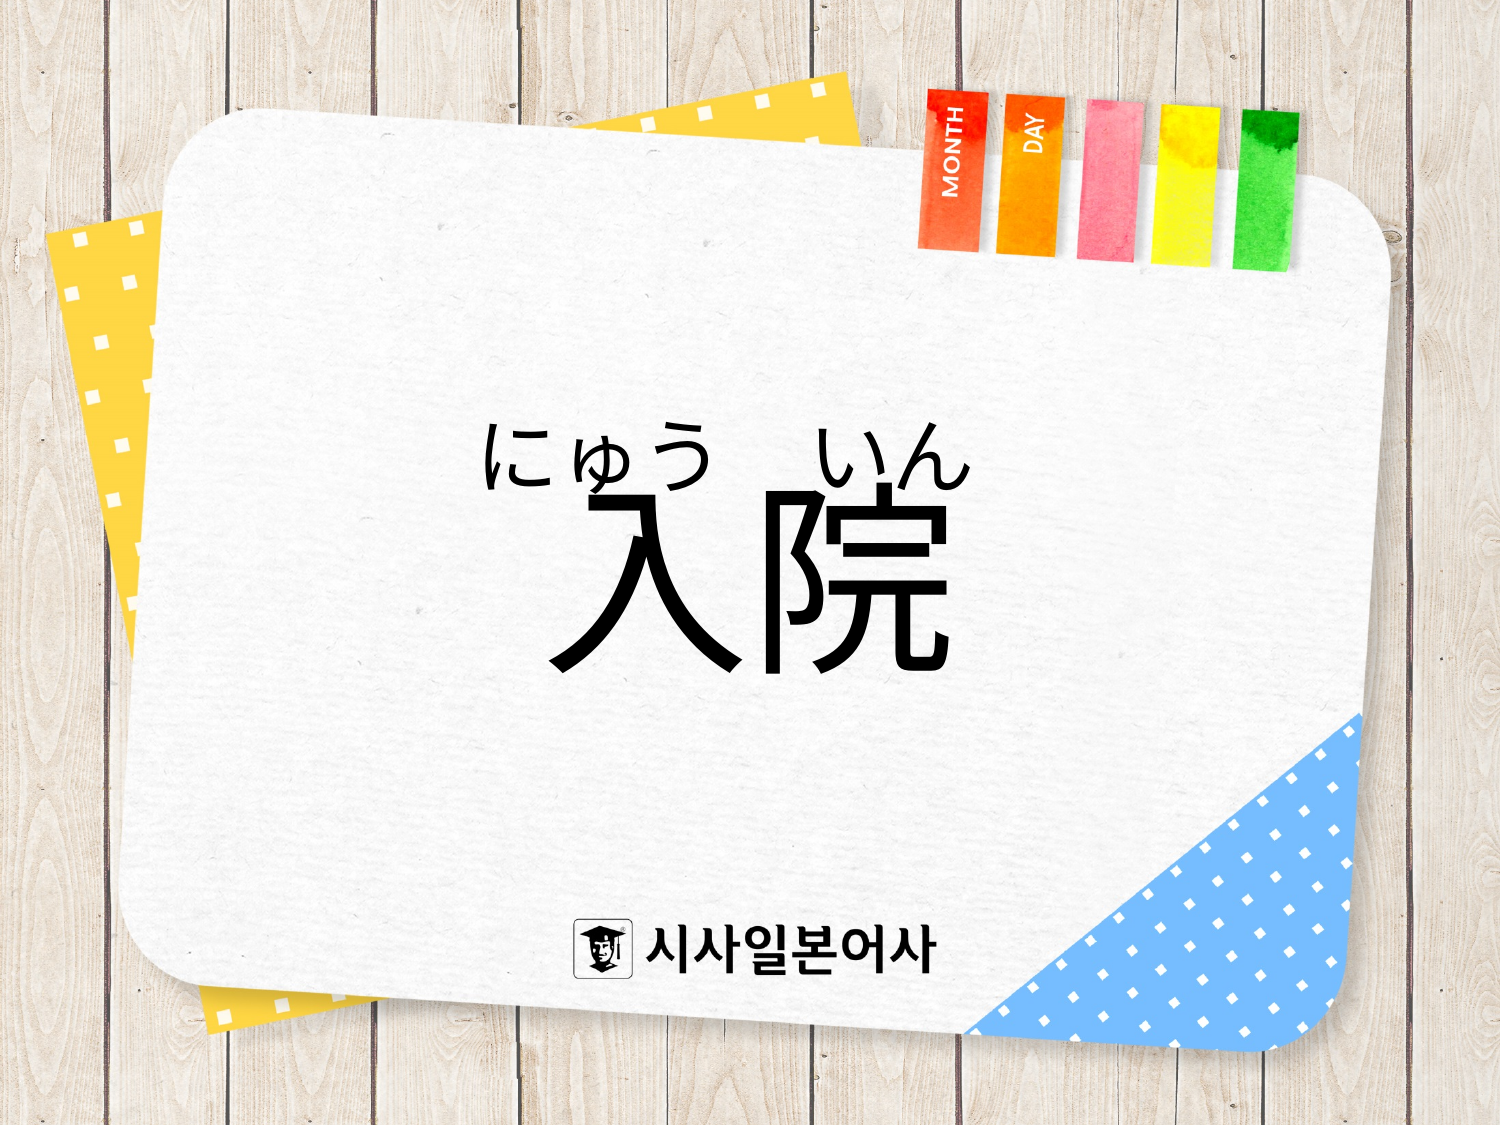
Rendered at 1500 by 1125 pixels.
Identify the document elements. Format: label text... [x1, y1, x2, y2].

title 入院 [75, 338, 1425, 811]
picture [0, 0, 1500, 1125]
text_box にゅう いん [460, 397, 990, 512]
